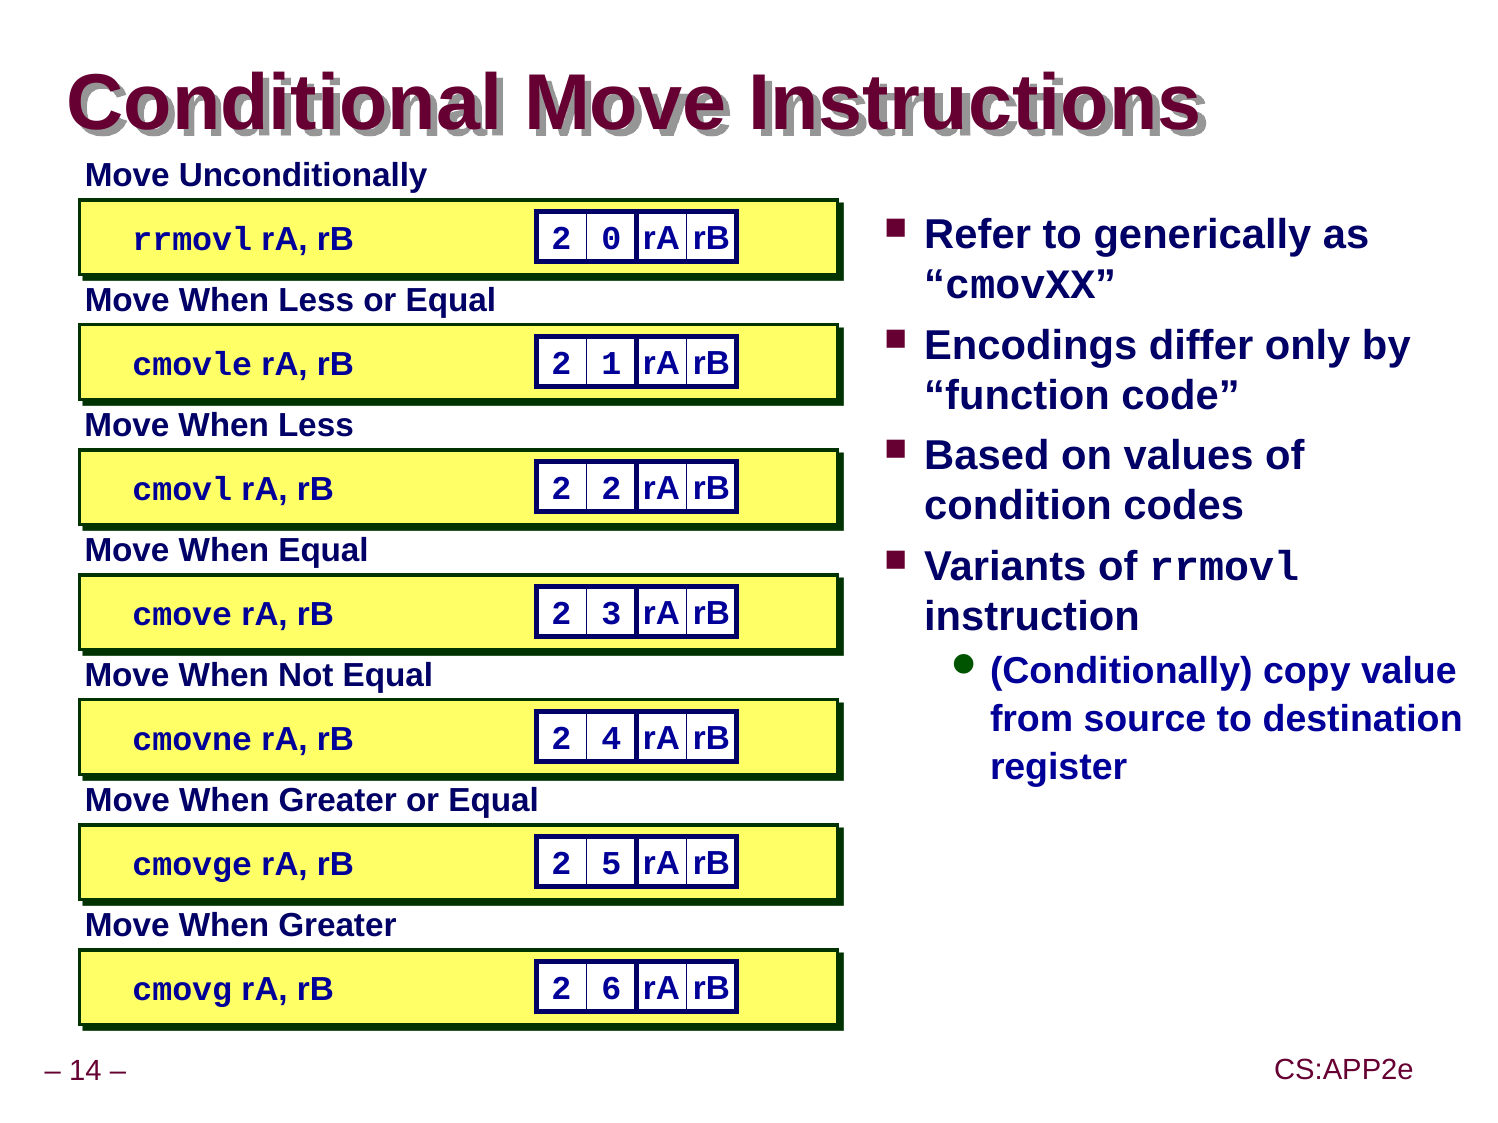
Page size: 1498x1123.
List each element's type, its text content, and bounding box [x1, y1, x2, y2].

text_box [536, 211, 634, 262]
text_box Move When Less or Equal [77, 274, 505, 326]
text_box Move When Less [76, 399, 362, 451]
text_box cmovle rA, rB [117, 337, 300, 388]
text_box Move When Greater or Equal [77, 774, 548, 826]
text_box cmovge rA, rB [117, 837, 300, 888]
text_box rrmovl rA, rB [117, 212, 300, 263]
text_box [636, 211, 737, 262]
text_box [79, 824, 838, 900]
text_box cmovne rA, rB [117, 712, 300, 763]
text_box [636, 836, 737, 887]
list Refer to generically as “cmovXX” Encodings differ only by “function code” Based on values of condition codes Variants of rrmovl instruction (Conditionally) copy value from source to destination register [787, 199, 1498, 1056]
text_box Move When Not Equal [77, 649, 442, 701]
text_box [536, 711, 634, 762]
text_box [636, 336, 737, 387]
title Conditional Move Instructions [66, 40, 1495, 169]
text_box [536, 961, 634, 1012]
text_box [636, 461, 737, 512]
text_box [79, 199, 838, 275]
text_box Move When Greater [77, 899, 405, 951]
text_box cmovl rA, rB [117, 462, 300, 513]
text_box Move When Equal [77, 524, 377, 576]
text_box [79, 449, 838, 525]
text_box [536, 836, 634, 887]
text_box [536, 461, 634, 512]
text_box [79, 949, 838, 1025]
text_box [536, 336, 634, 387]
text_box cmove rA, rB [117, 587, 300, 638]
text_box cmovg rA, rB [117, 962, 300, 1013]
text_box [536, 586, 634, 637]
text_box [79, 324, 838, 400]
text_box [636, 961, 737, 1012]
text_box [636, 586, 737, 637]
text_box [636, 711, 737, 762]
text_box [79, 699, 838, 775]
text_box Move Unconditionally [77, 149, 436, 201]
text_box [79, 574, 838, 650]
